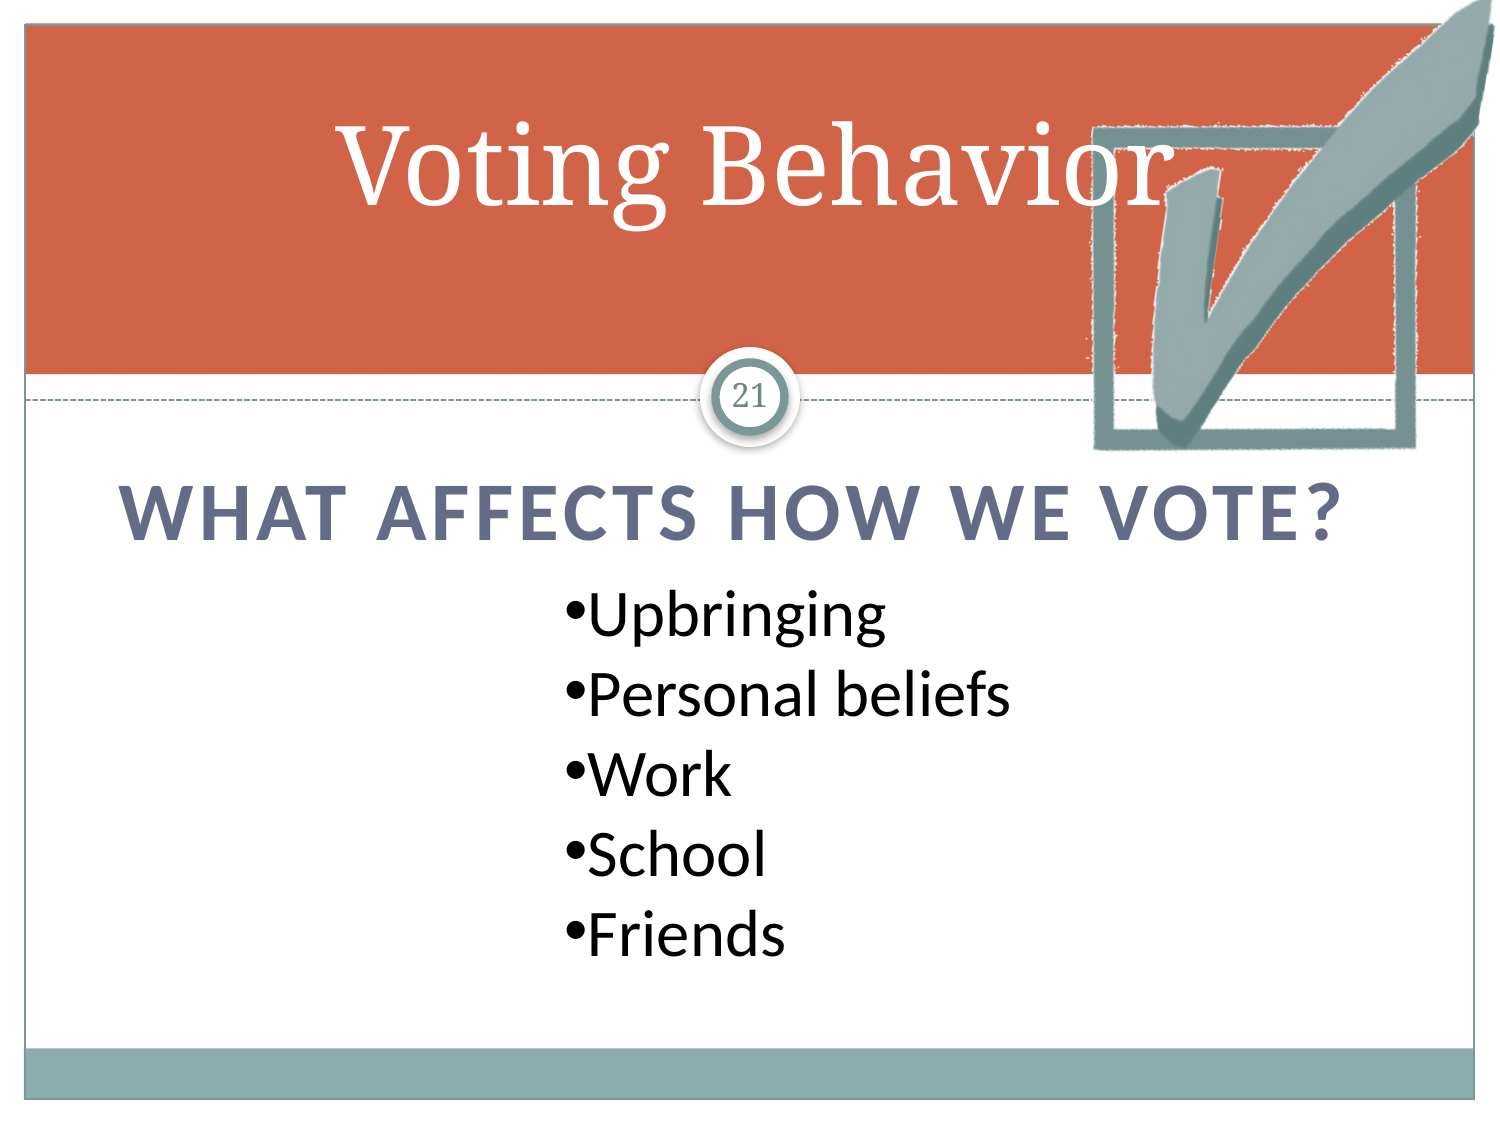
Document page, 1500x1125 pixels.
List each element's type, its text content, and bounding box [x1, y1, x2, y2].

list What affects how we vote? [37, 450, 1425, 575]
text_box Upbringing Personal beliefs Work School Friends [549, 562, 1300, 977]
slide_number 21 [712, 360, 788, 434]
picture [1080, 0, 1466, 473]
title Voting Behavior [118, 87, 1073, 338]
